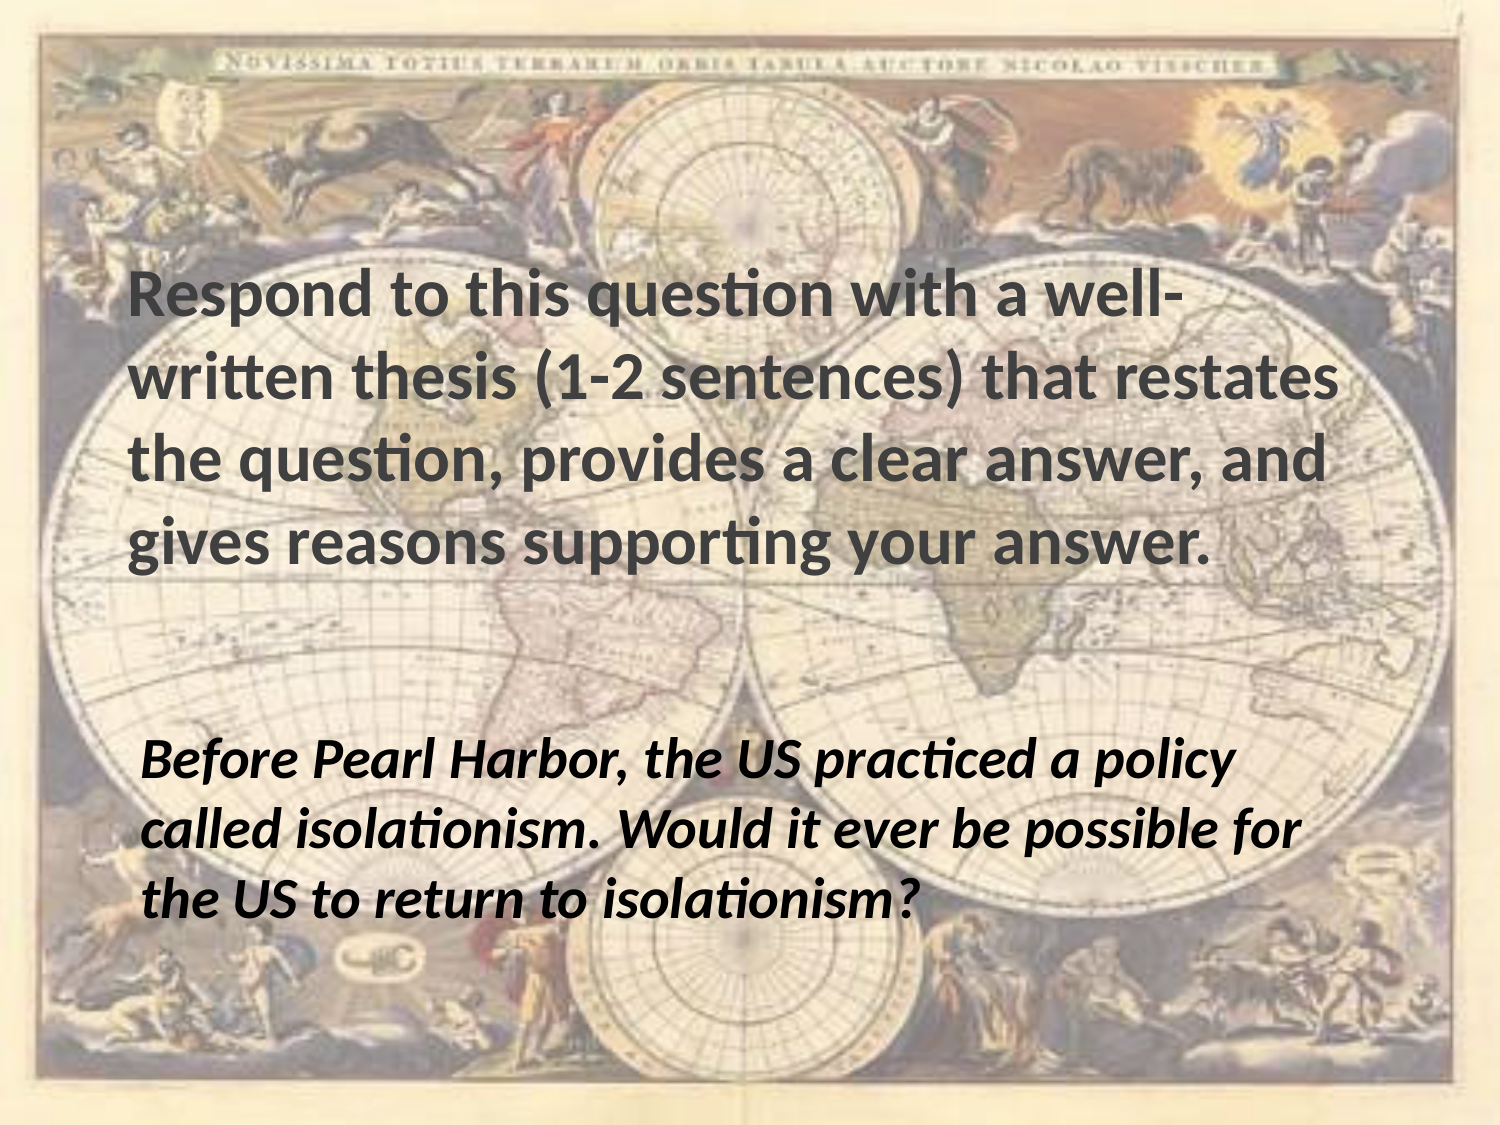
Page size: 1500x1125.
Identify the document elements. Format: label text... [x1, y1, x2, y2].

title Before Pearl Harbor, the US practiced a policy called isolationism. Would it ever be possible for the US to return to isolationism? [125, 712, 1400, 936]
list Respond to this question with a well-written thesis (1-2 sentences) that restates the question, provides a clear answer, and gives reasons supporting your answer. [112, 0, 1394, 586]
